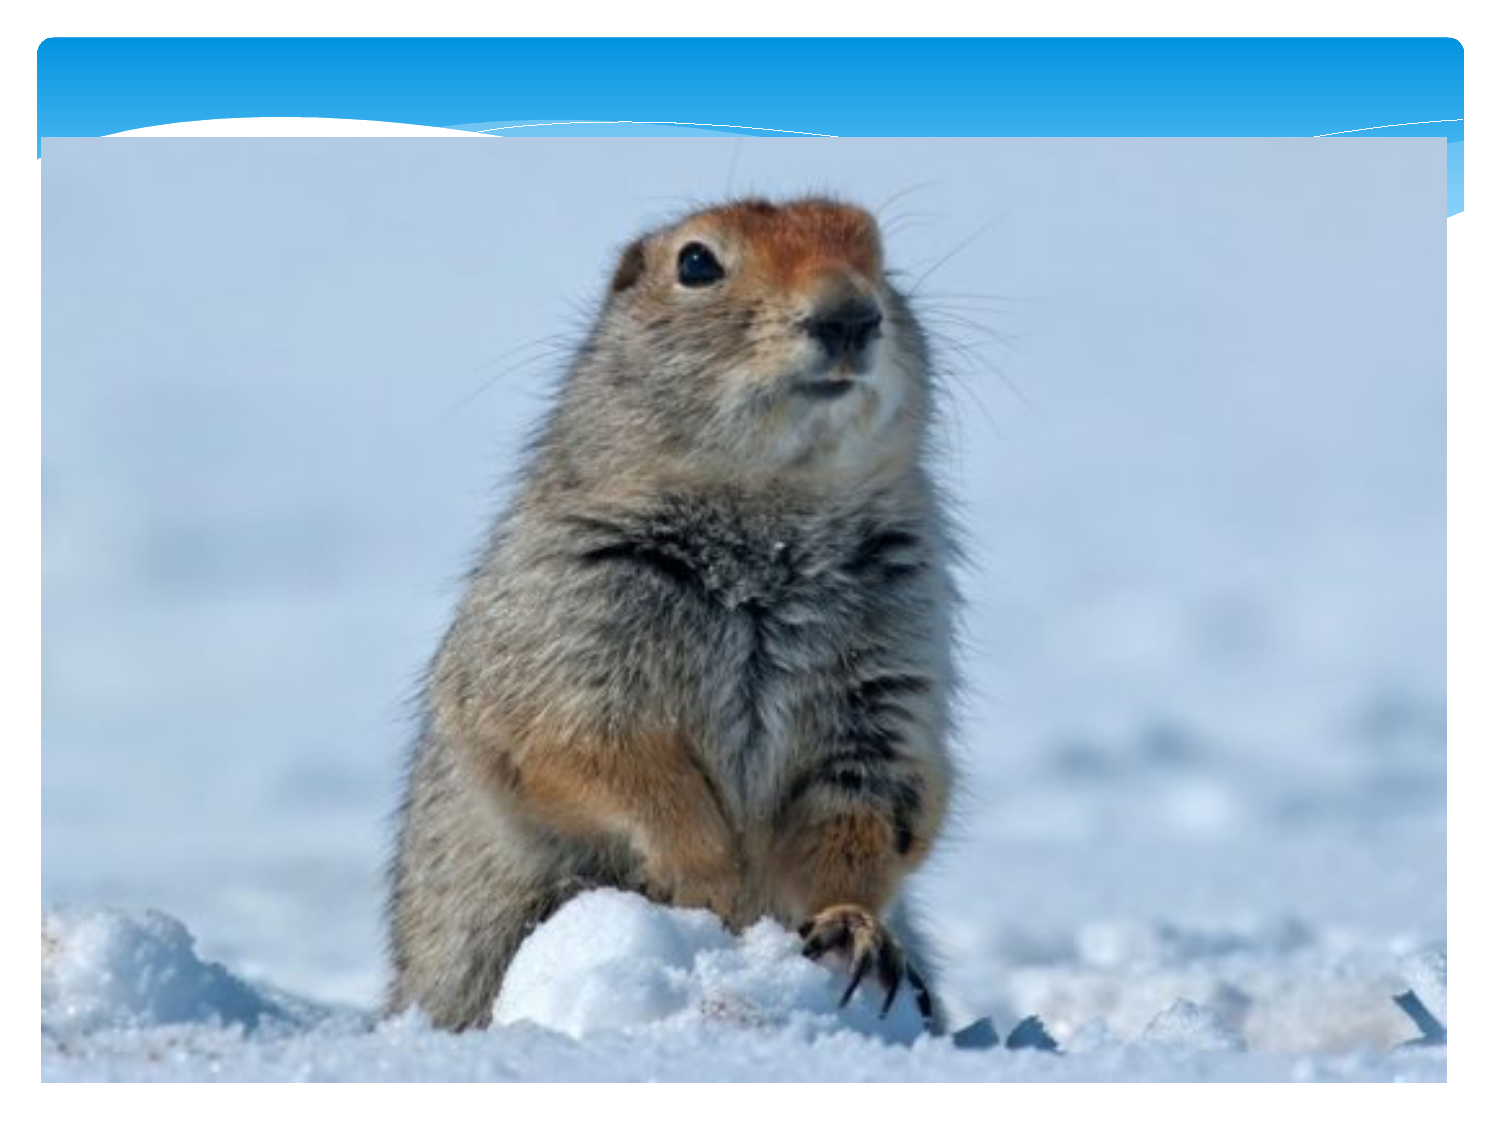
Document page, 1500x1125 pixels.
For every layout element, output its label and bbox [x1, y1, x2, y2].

picture [41, 136, 1448, 1083]
